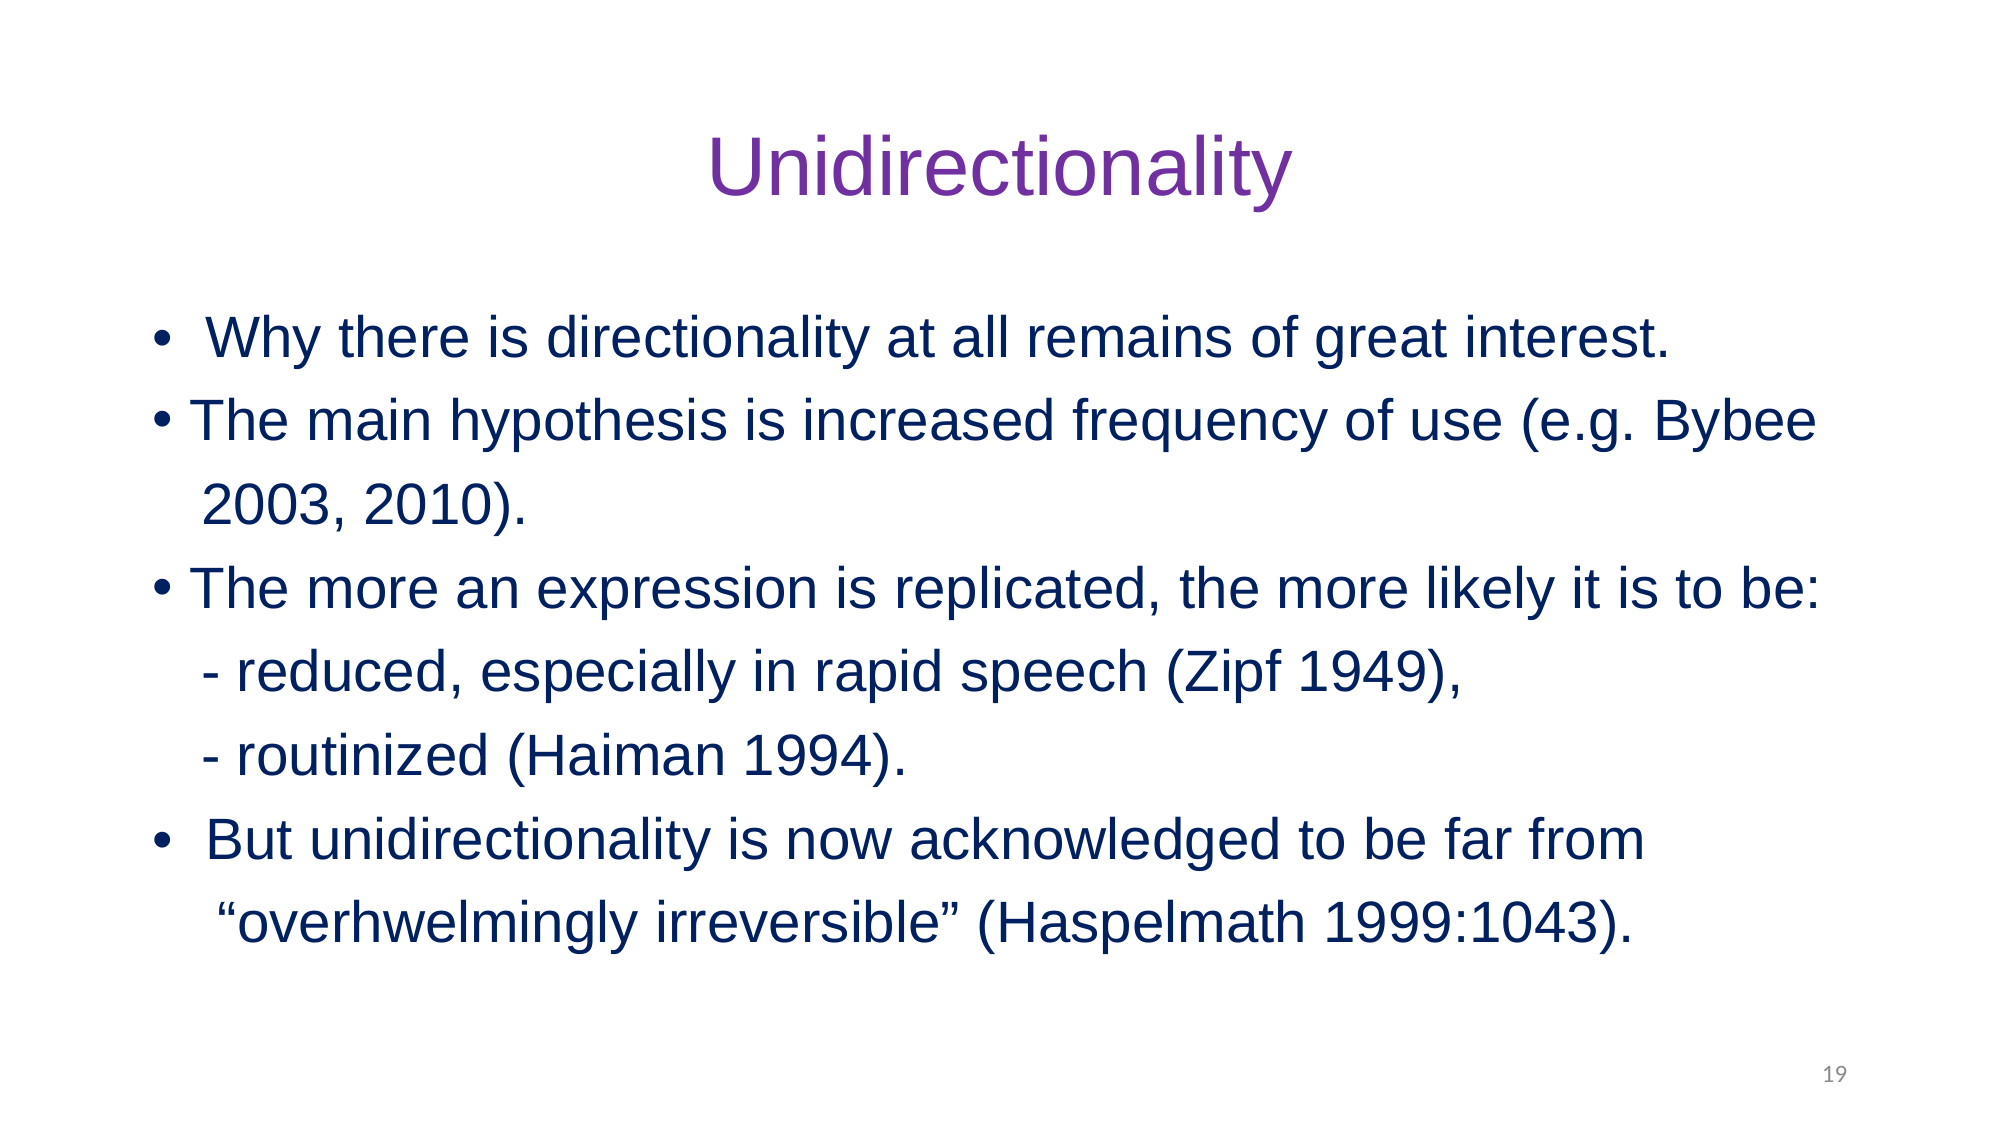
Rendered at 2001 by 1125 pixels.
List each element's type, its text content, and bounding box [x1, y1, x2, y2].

slide_number 19 [1412, 1042, 1863, 1103]
list • Why there is directionality at all remains of great interest. The main hypothesis is increased frequency of use (e.g. Bybee 2003, 2010). The more an expression is replicated, the more likely it is to be: - reduced, especially in rapid speech (Zipf 1949), - routinized (Haiman 1994). • But unidirectionality is now acknowledged to be far from “overhwelmingly irreversible” (Haspelmath 1999:1043). [137, 299, 1863, 1014]
title Unidirectionality [137, 59, 1863, 278]
